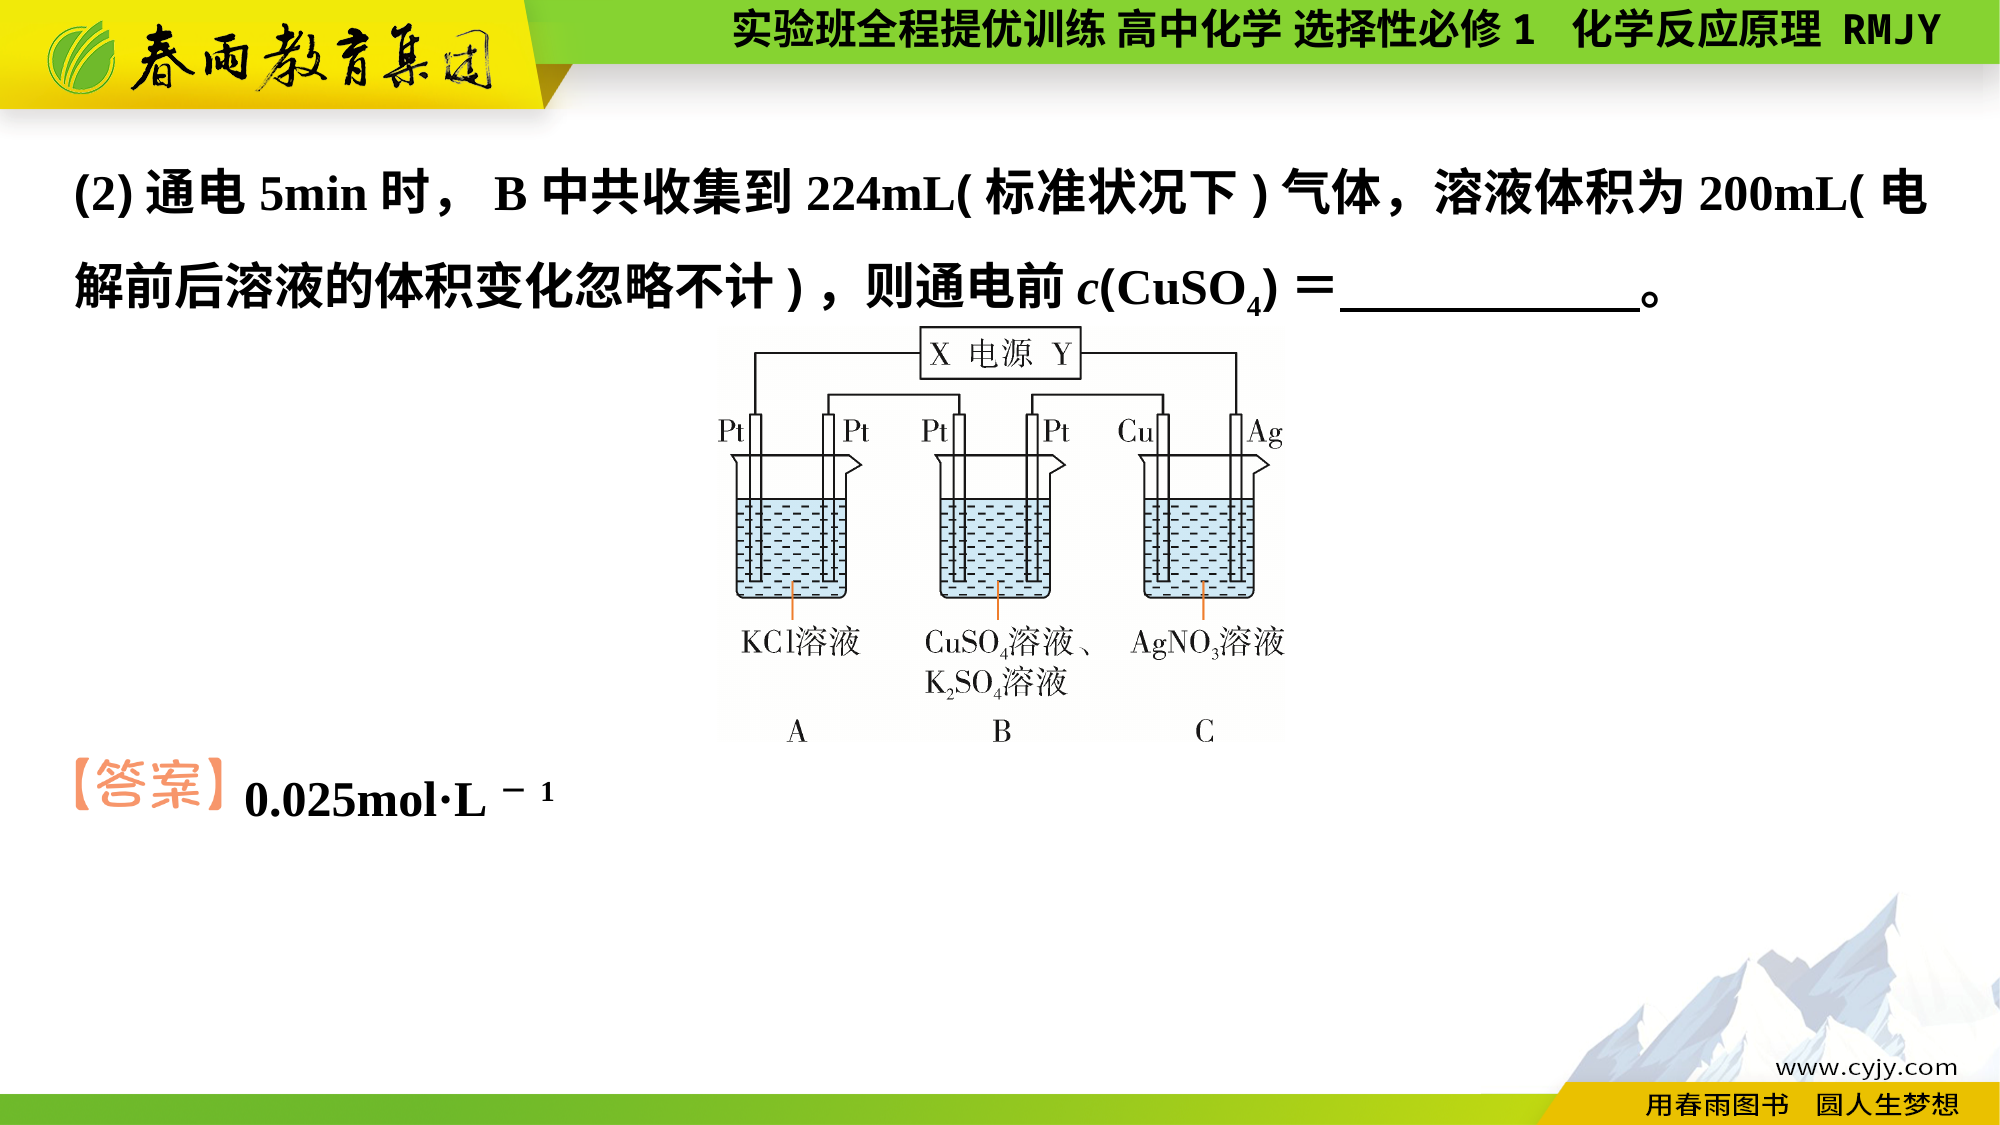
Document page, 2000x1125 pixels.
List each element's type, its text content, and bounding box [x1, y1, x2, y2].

text_box 0.025mol·L－1 [229, 729, 570, 834]
list (2)通电5min时，B中共收集到224mL(标准状况下)气体，溶液体积为200mL(电解前后溶液的体积变化忽略不计)，则通电前c(CuSO4)＝ 。 [59, 122, 1944, 308]
picture [0, 0, 2000, 1125]
